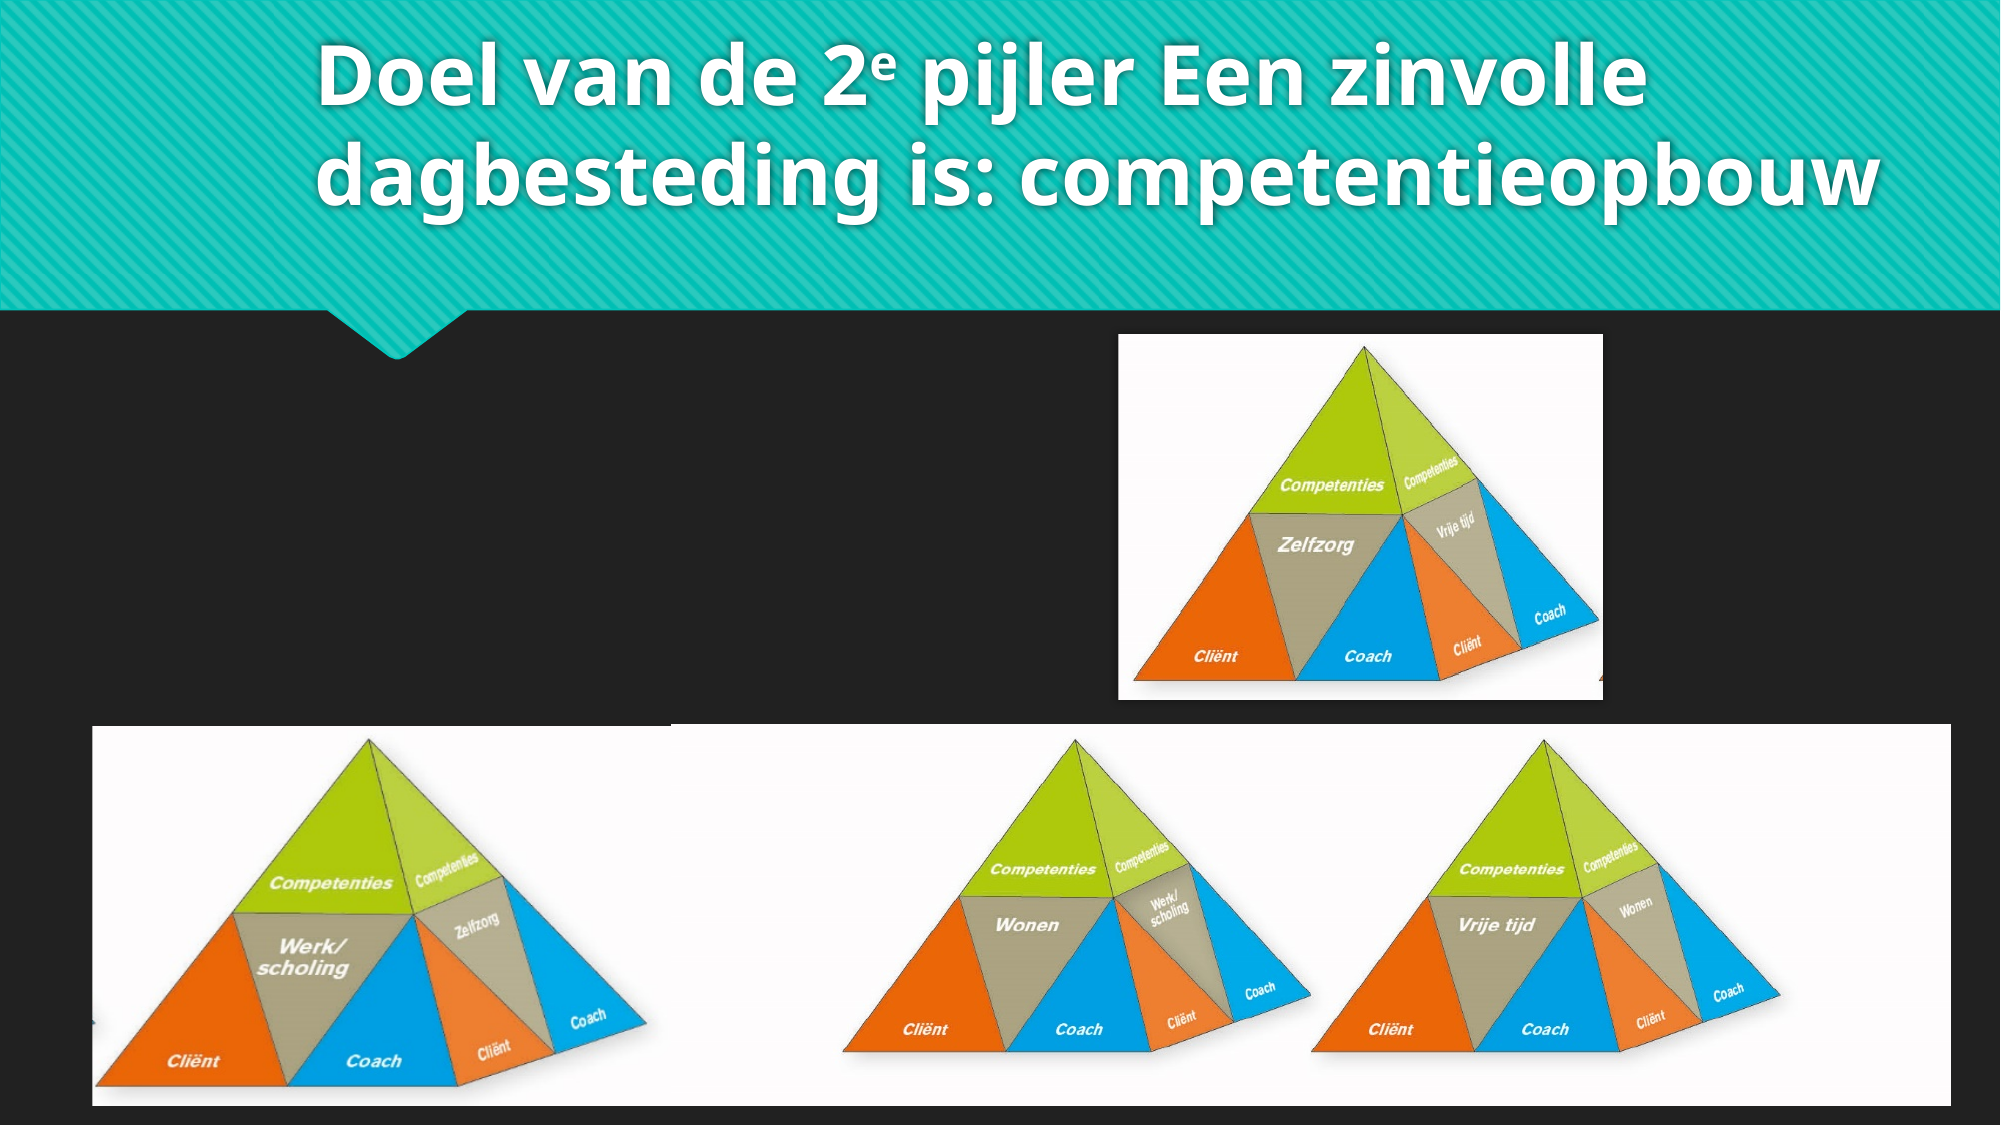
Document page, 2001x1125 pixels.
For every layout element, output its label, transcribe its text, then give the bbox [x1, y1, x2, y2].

picture [92, 724, 1951, 1107]
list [1118, 334, 1604, 701]
title Doel van de 2e pijler Een zinvolle dagbesteding is: competentieopbouw [299, 0, 2000, 310]
